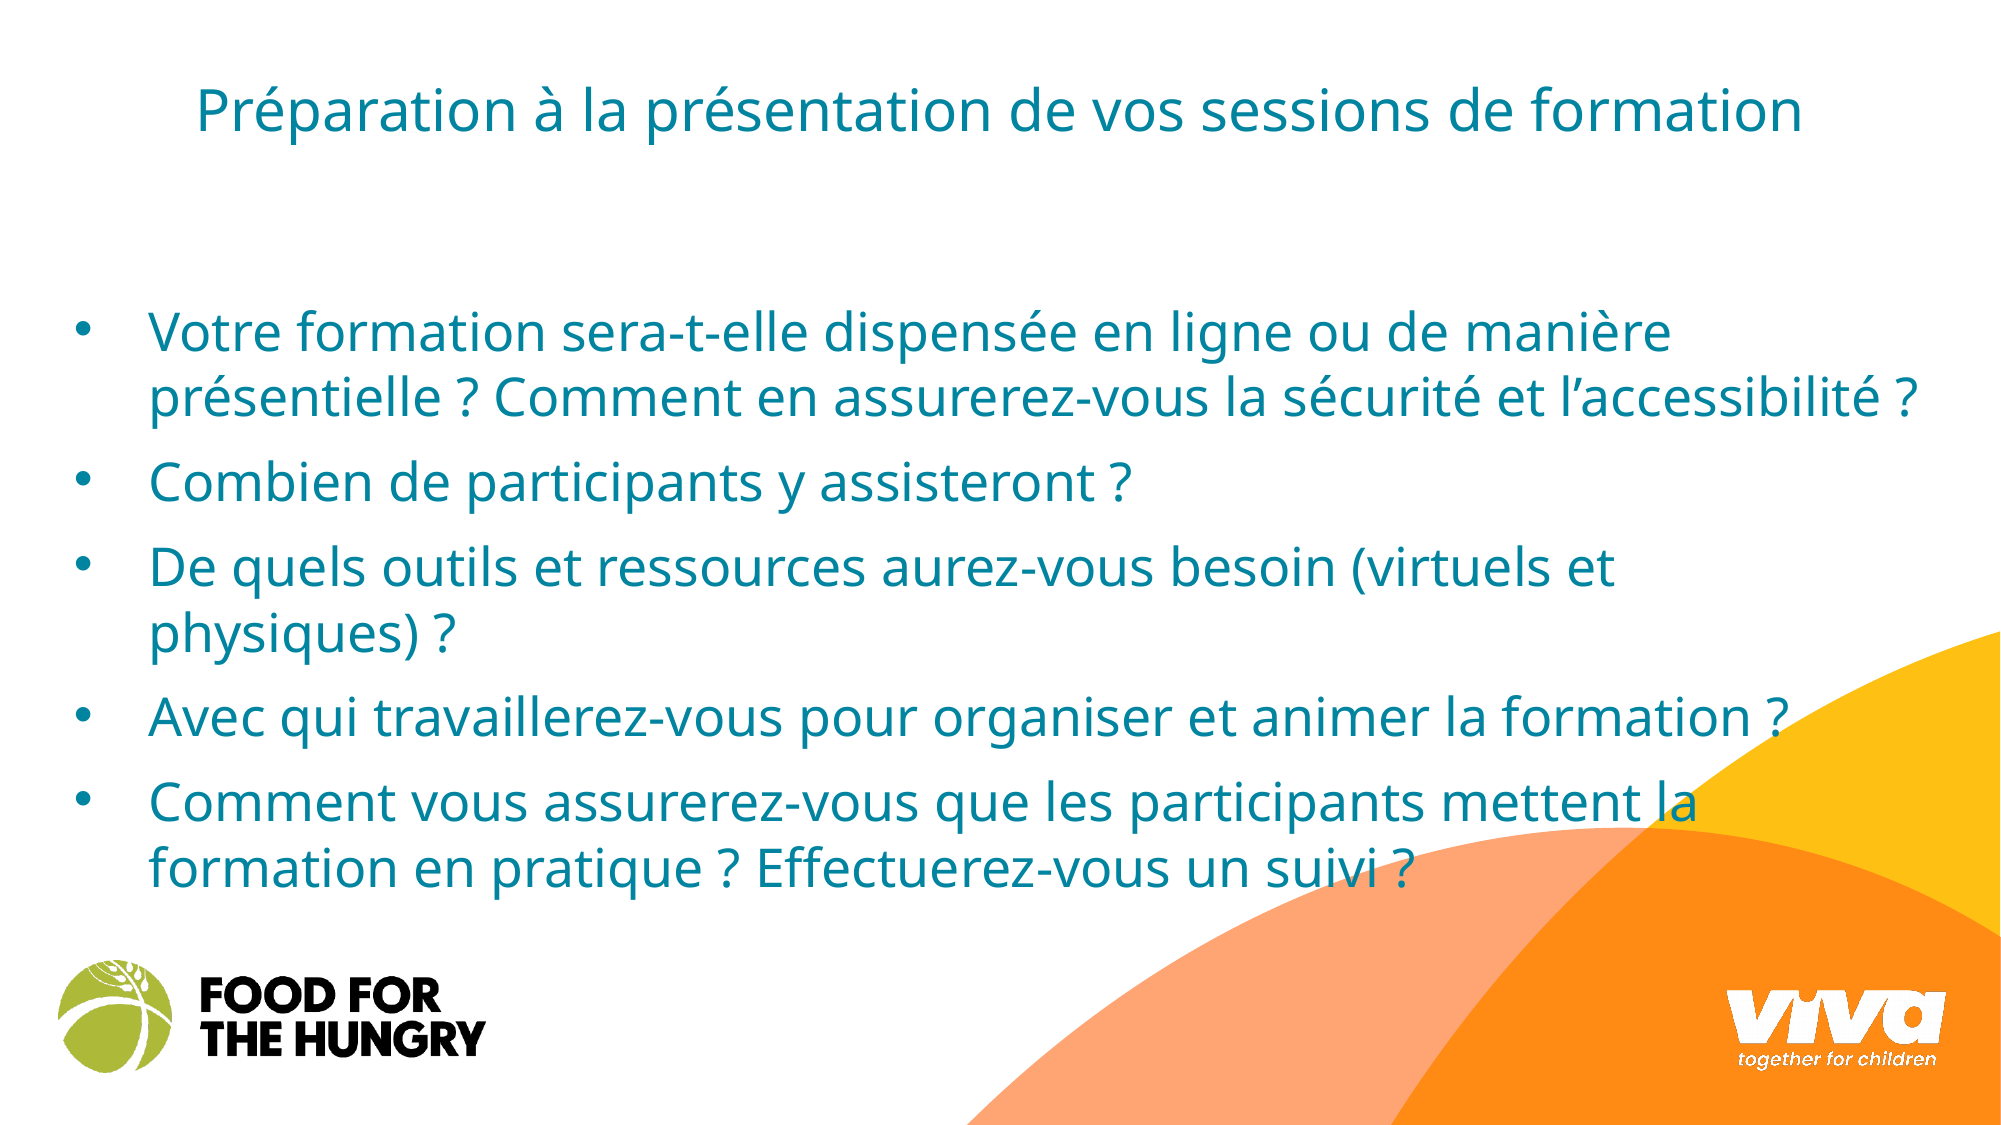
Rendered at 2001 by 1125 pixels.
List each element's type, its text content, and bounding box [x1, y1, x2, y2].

picture [58, 960, 486, 1073]
list Préparation à la présentation de vos sessions de formation [58, 66, 1941, 164]
picture [1672, 936, 2000, 1125]
list Votre formation sera-t-elle dispensée en ligne ou de manière présentielle ? Comment en assurerez-vous la sécurité et l’accessibilité ? Combien de participants y assisteront ? De quels outils et ressources aurez-vous besoin (virtuels et physiques) ? Avec qui travaillerez-vous pour organiser et animer la formation ? Comment vous assurerez-vous que les participants mettent la formation en pratique ? Effectuerez-vous un suivi ? [58, 291, 1941, 938]
